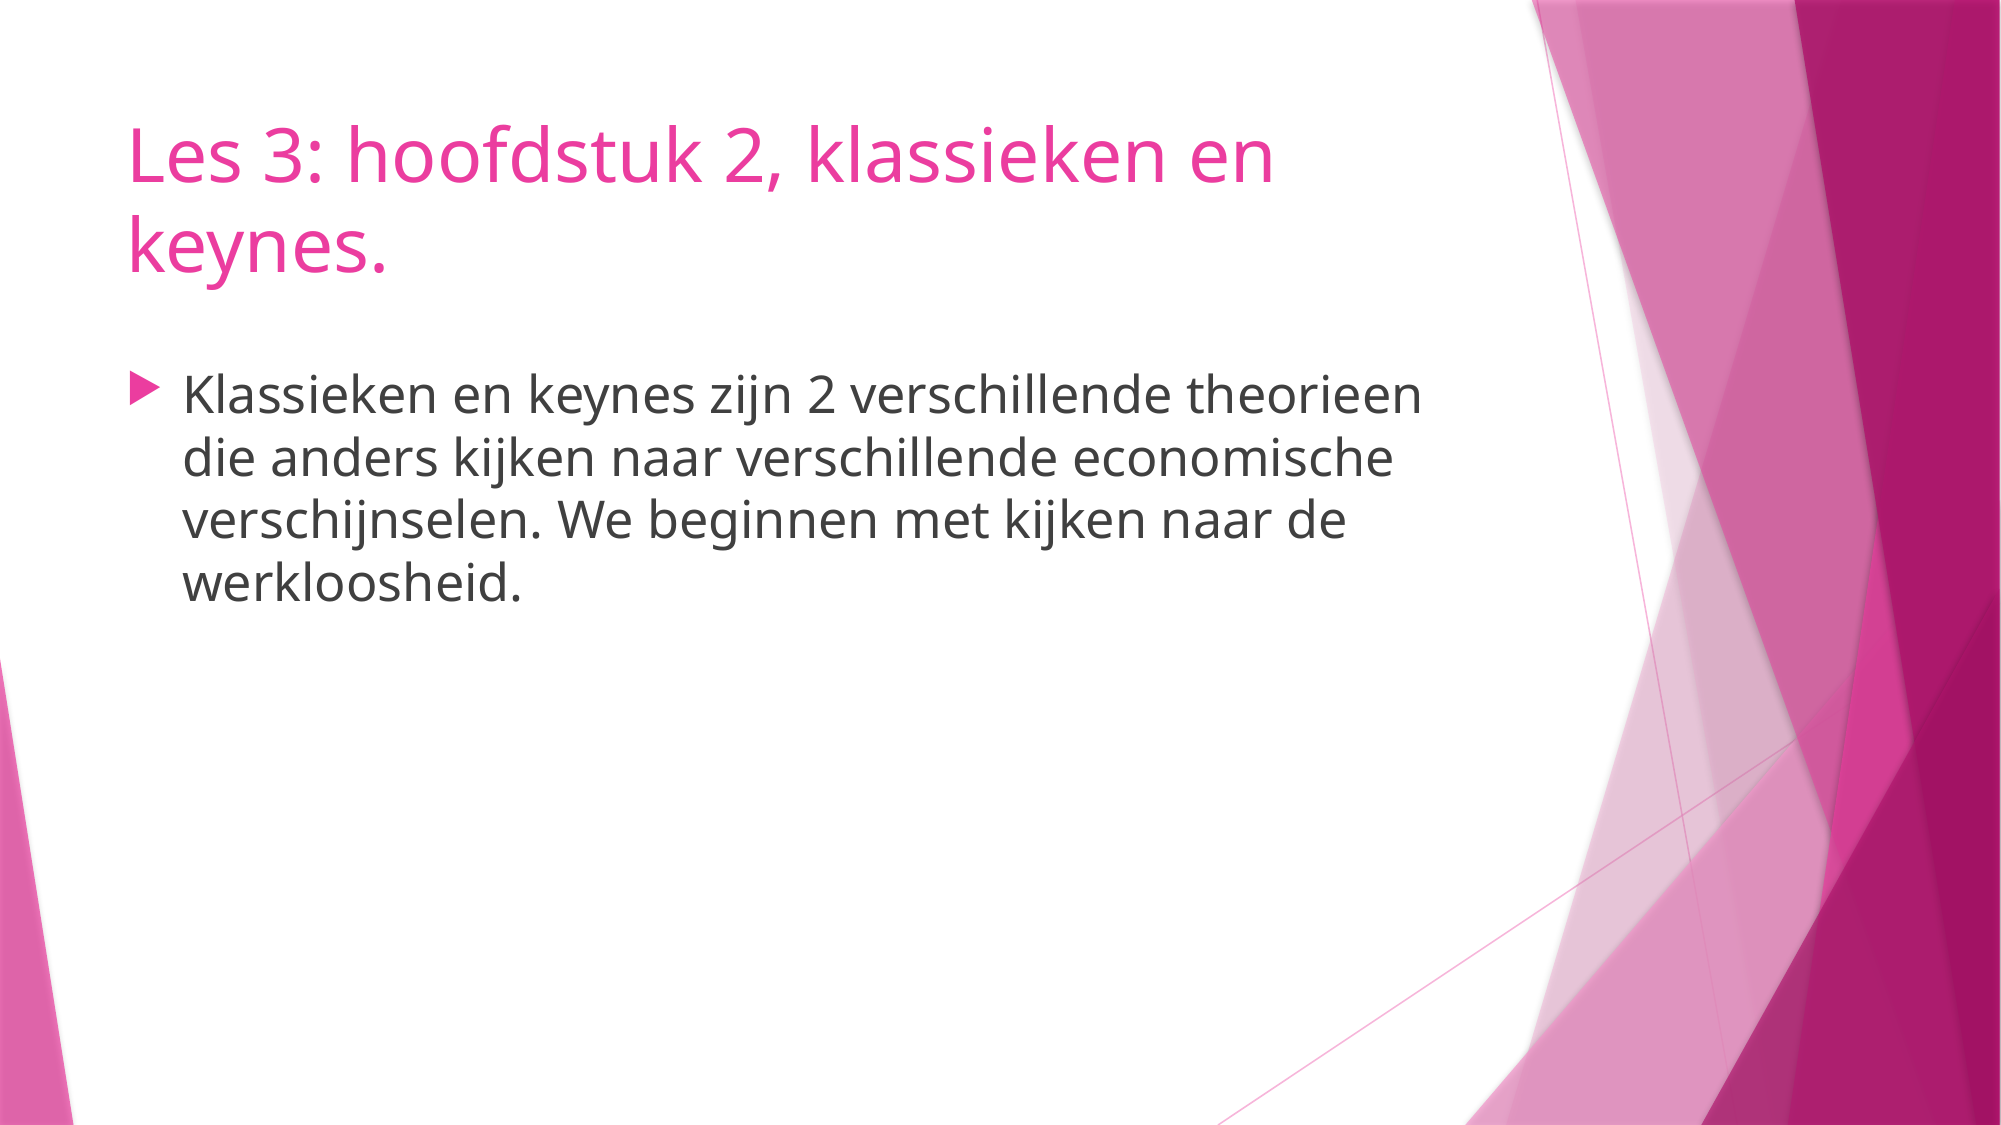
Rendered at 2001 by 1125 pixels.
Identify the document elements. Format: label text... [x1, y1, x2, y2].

title Les 3: hoofdstuk 2, klassieken en keynes. [111, 99, 1522, 317]
list Klassieken en keynes zijn 2 verschillende theorieen die anders kijken naar verschillende economische verschijnselen. We beginnen met kijken naar de werkloosheid. [111, 354, 1522, 992]
